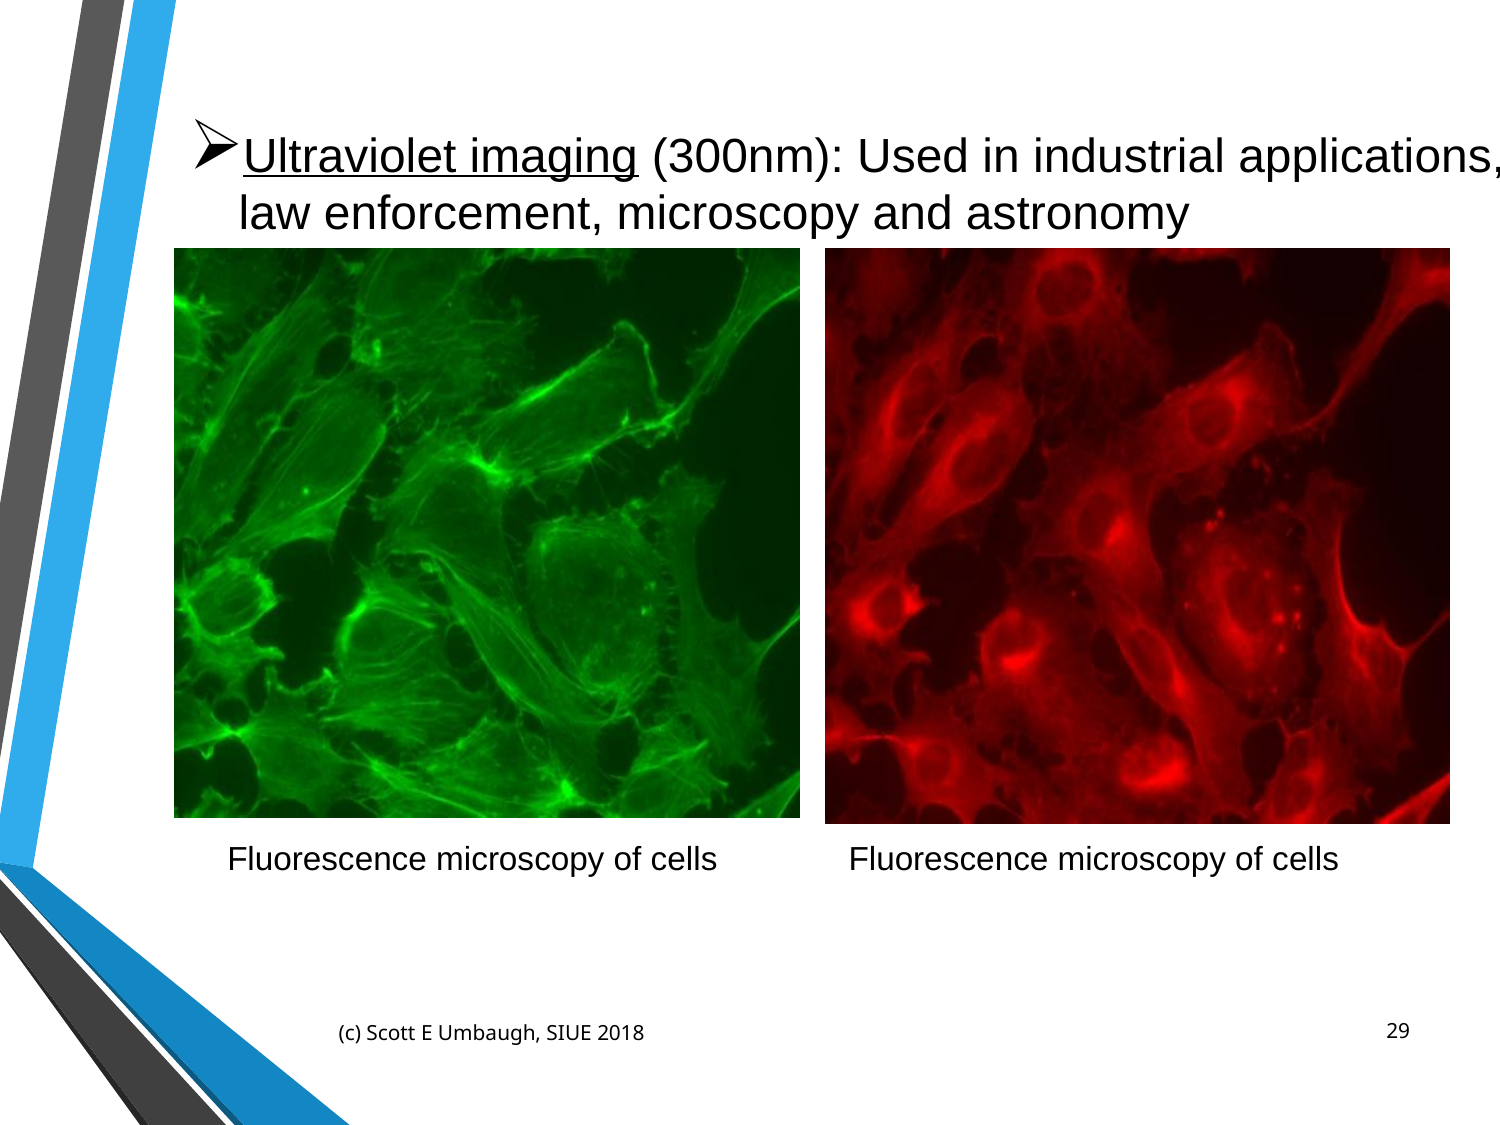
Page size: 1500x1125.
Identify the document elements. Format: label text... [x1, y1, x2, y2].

list Ultraviolet imaging (300nm): Used in industrial applications, law enforcement, microscopy and astronomy [174, 37, 1500, 250]
text_box Fluorescence microscopy of cells [212, 829, 734, 885]
picture [824, 248, 1451, 824]
footer (c) Scott E Umbaugh, SIUE 2018 [323, 1001, 1196, 1062]
text_box Fluorescence microscopy of cells [833, 829, 1355, 885]
slide_number 29 [1354, 1001, 1425, 1062]
picture [174, 248, 801, 818]
